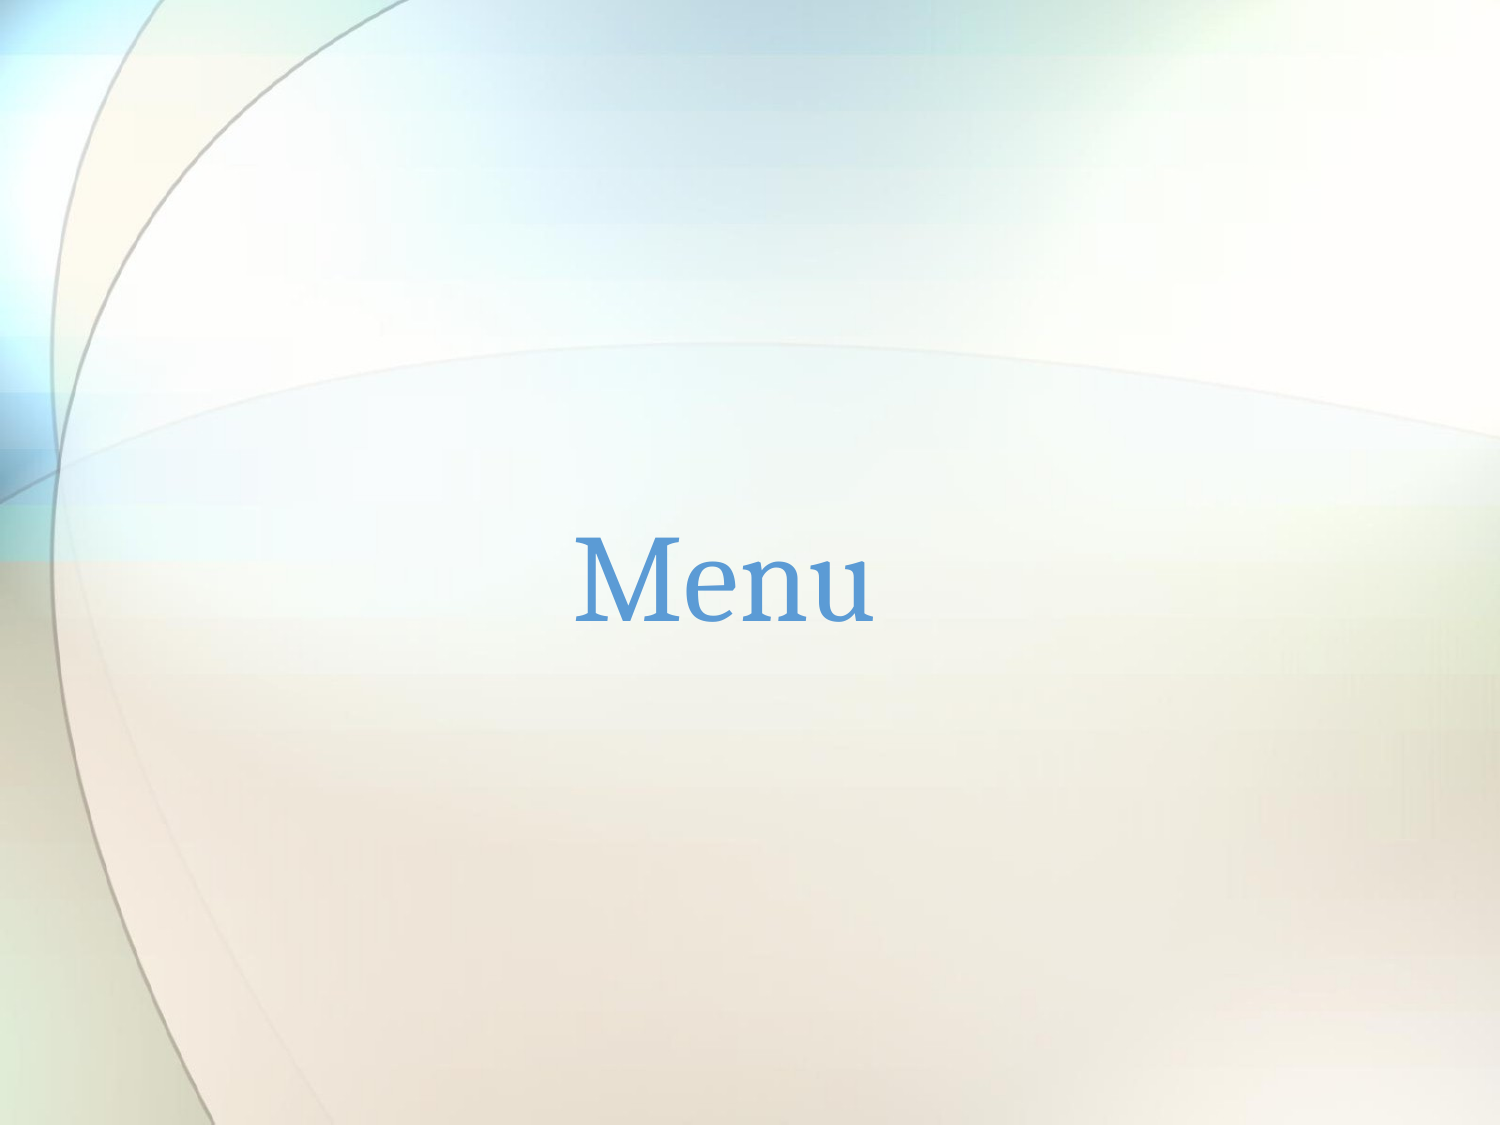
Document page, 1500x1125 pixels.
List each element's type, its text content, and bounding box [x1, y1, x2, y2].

title Menu [87, 412, 1363, 654]
picture [0, 0, 1500, 1125]
